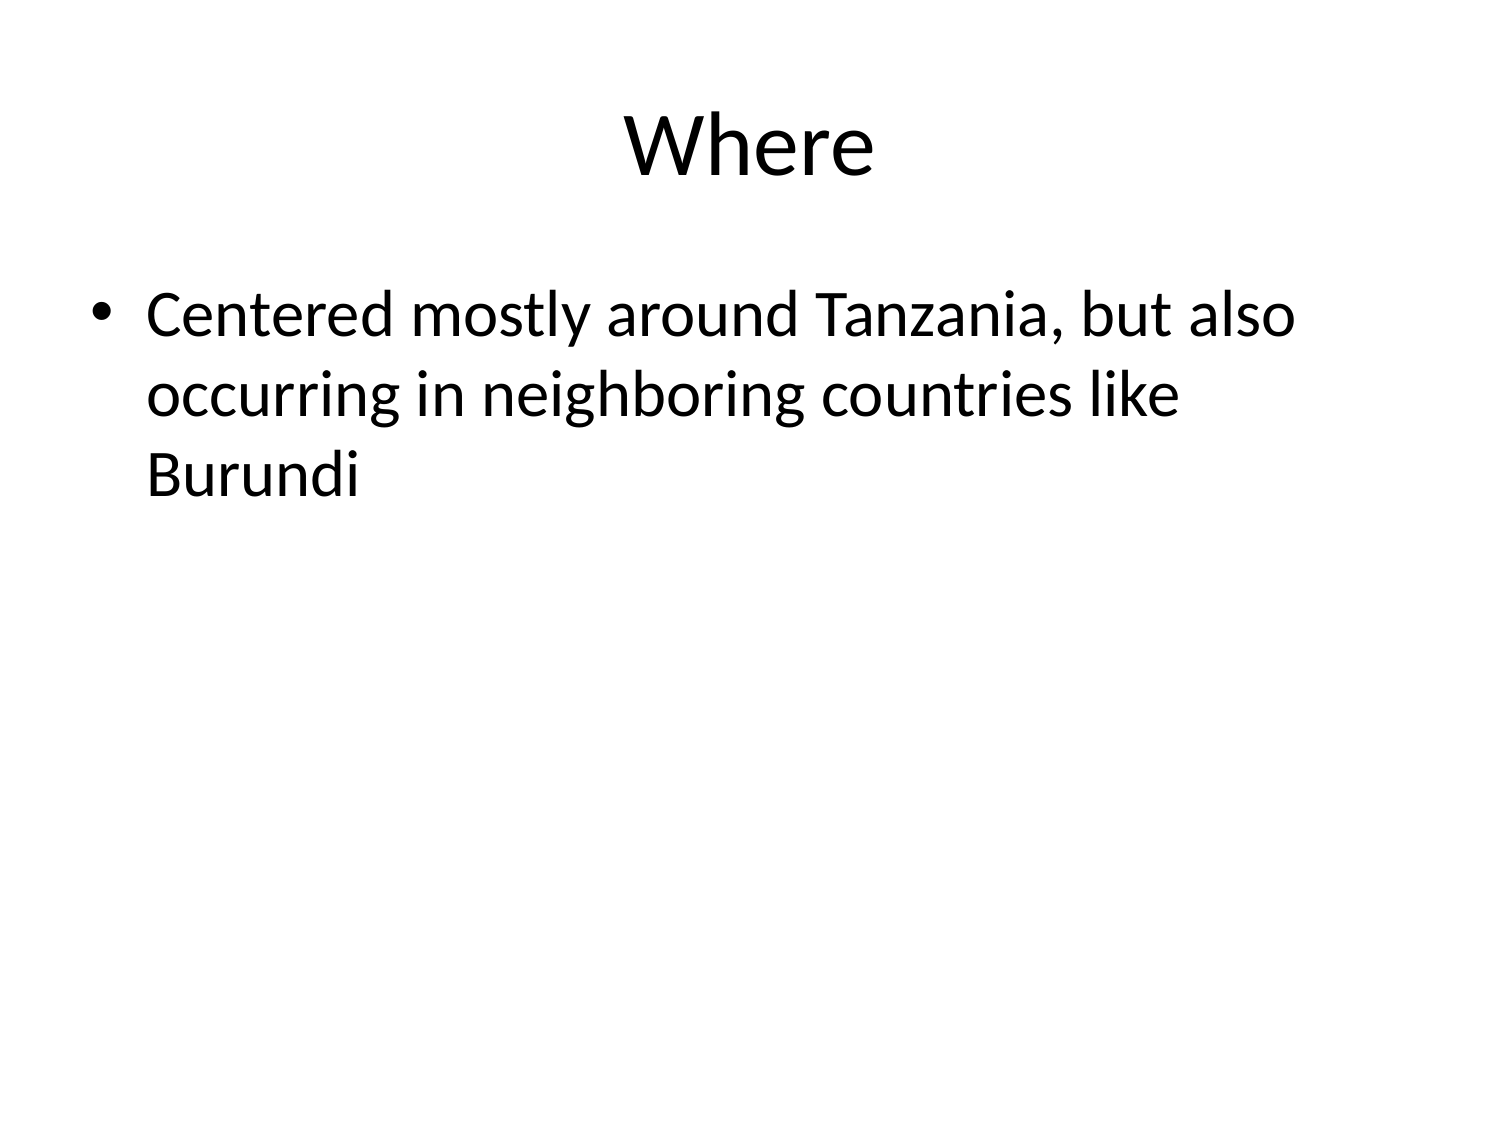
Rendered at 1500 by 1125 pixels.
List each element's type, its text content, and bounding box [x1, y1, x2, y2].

list Centered mostly around Tanzania, but also occurring in neighboring countries like Burundi [75, 262, 1425, 1005]
title Where [75, 45, 1425, 233]
